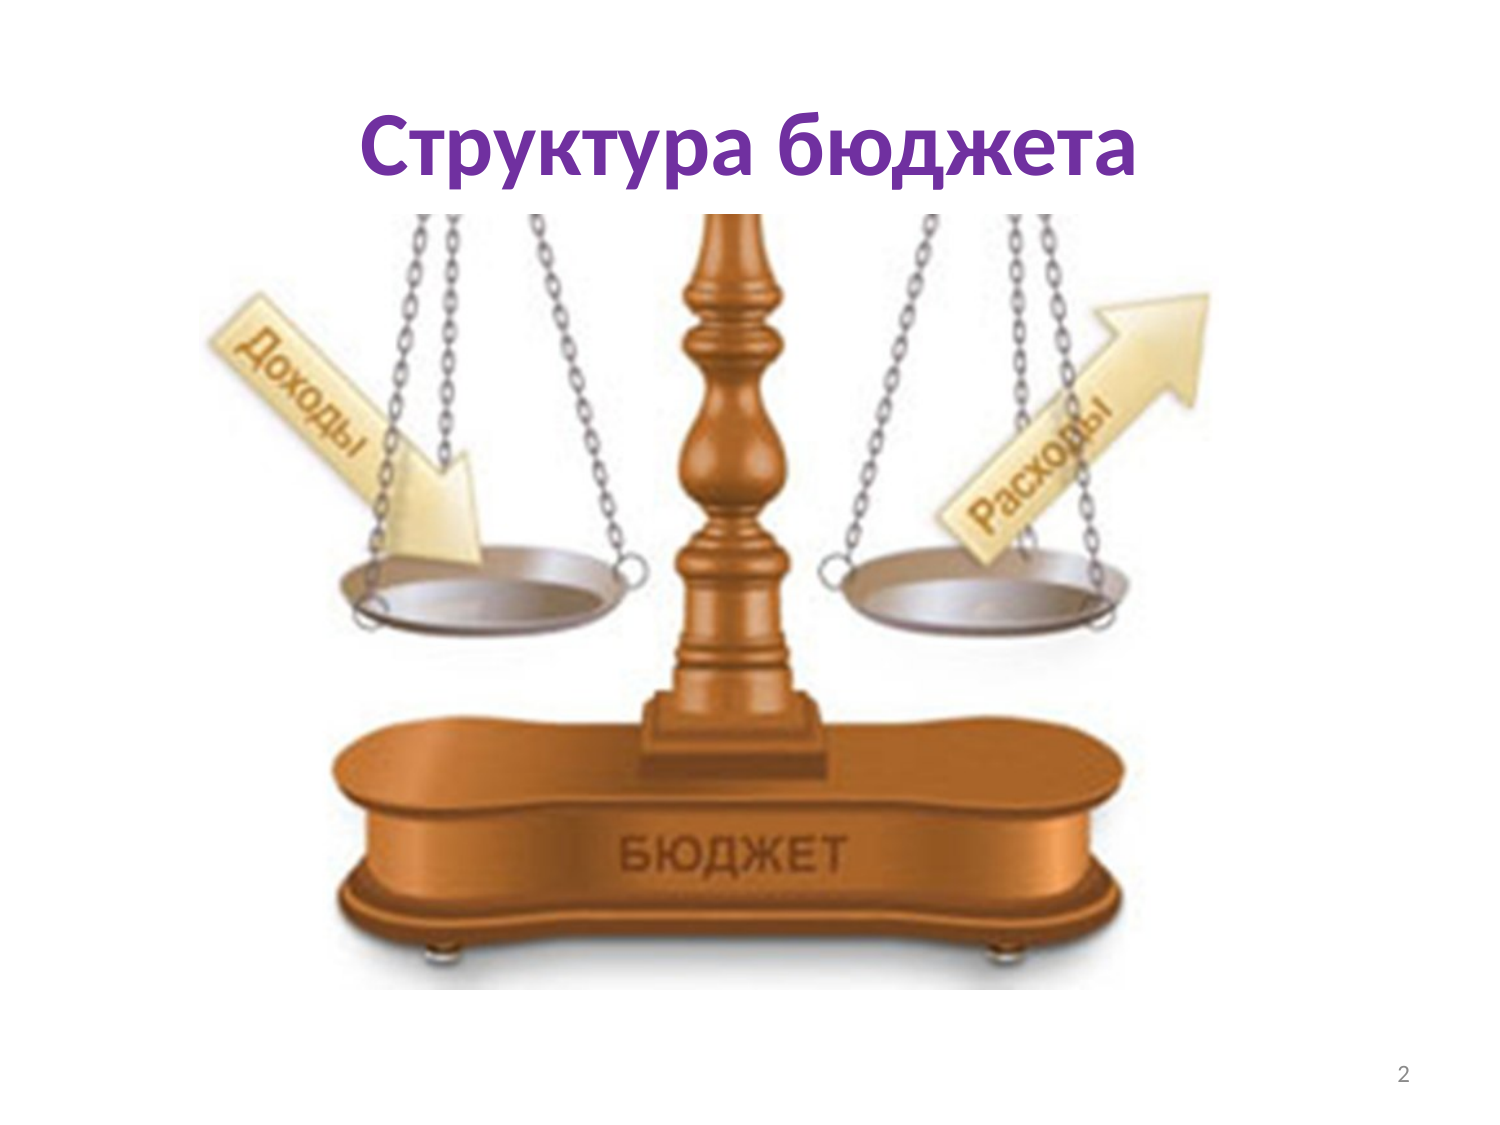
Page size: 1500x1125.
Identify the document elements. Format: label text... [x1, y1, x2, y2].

slide_number 2 [1074, 1042, 1425, 1103]
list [198, 213, 1219, 990]
title Структура бюджета [75, 45, 1425, 233]
